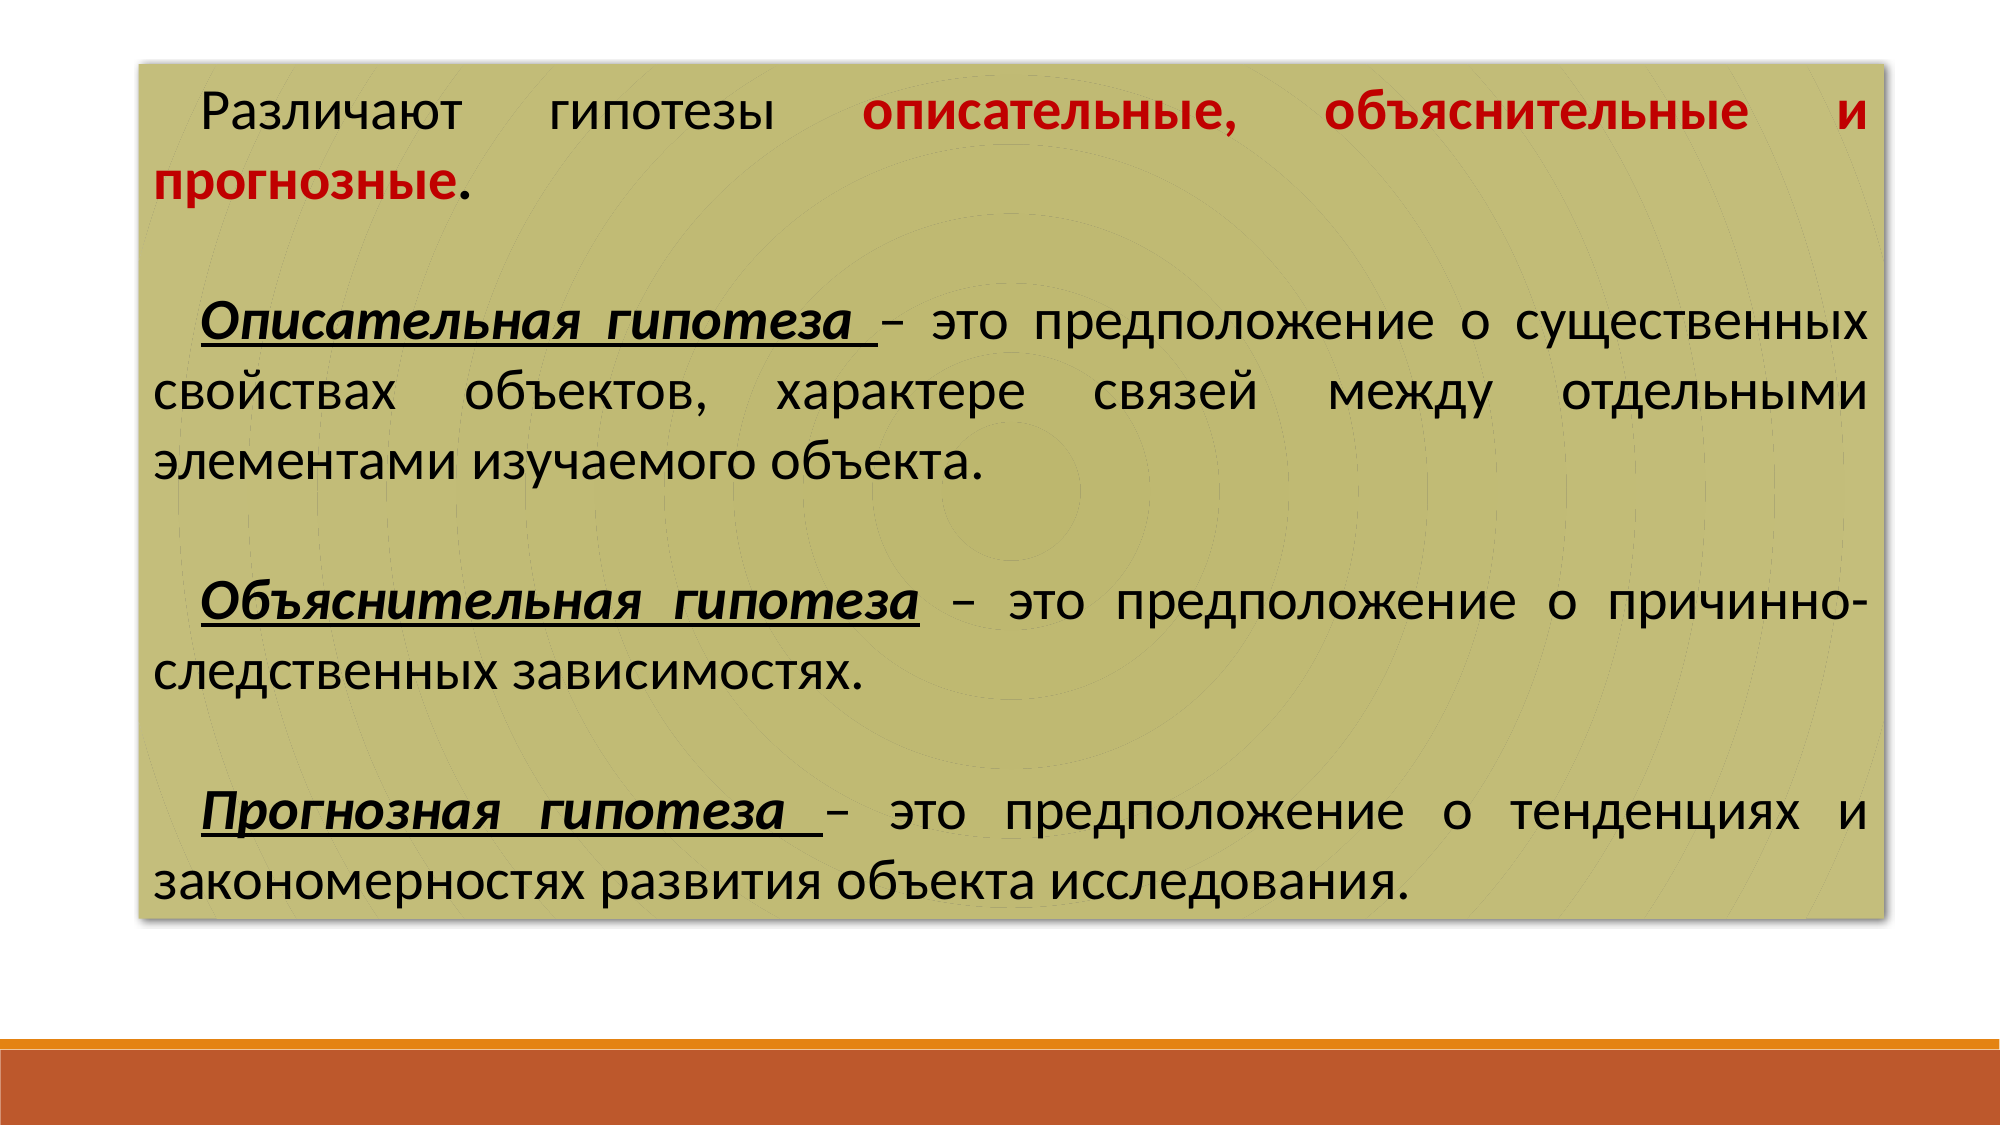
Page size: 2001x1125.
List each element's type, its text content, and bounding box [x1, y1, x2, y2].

text_box Различают гипотезы описательные, объяснительные и прогнозные. Описательная гипотеза – это предположение о существенных свойствах объектов, характере связей между отдельными элементами изучаемого объекта. Объяснительная гипотеза – это предположение о причинно-следственных зависимостях. Прогнозная гипотеза – это предположение о тенденциях и закономерностях развития объекта исследования. [138, 64, 1884, 919]
